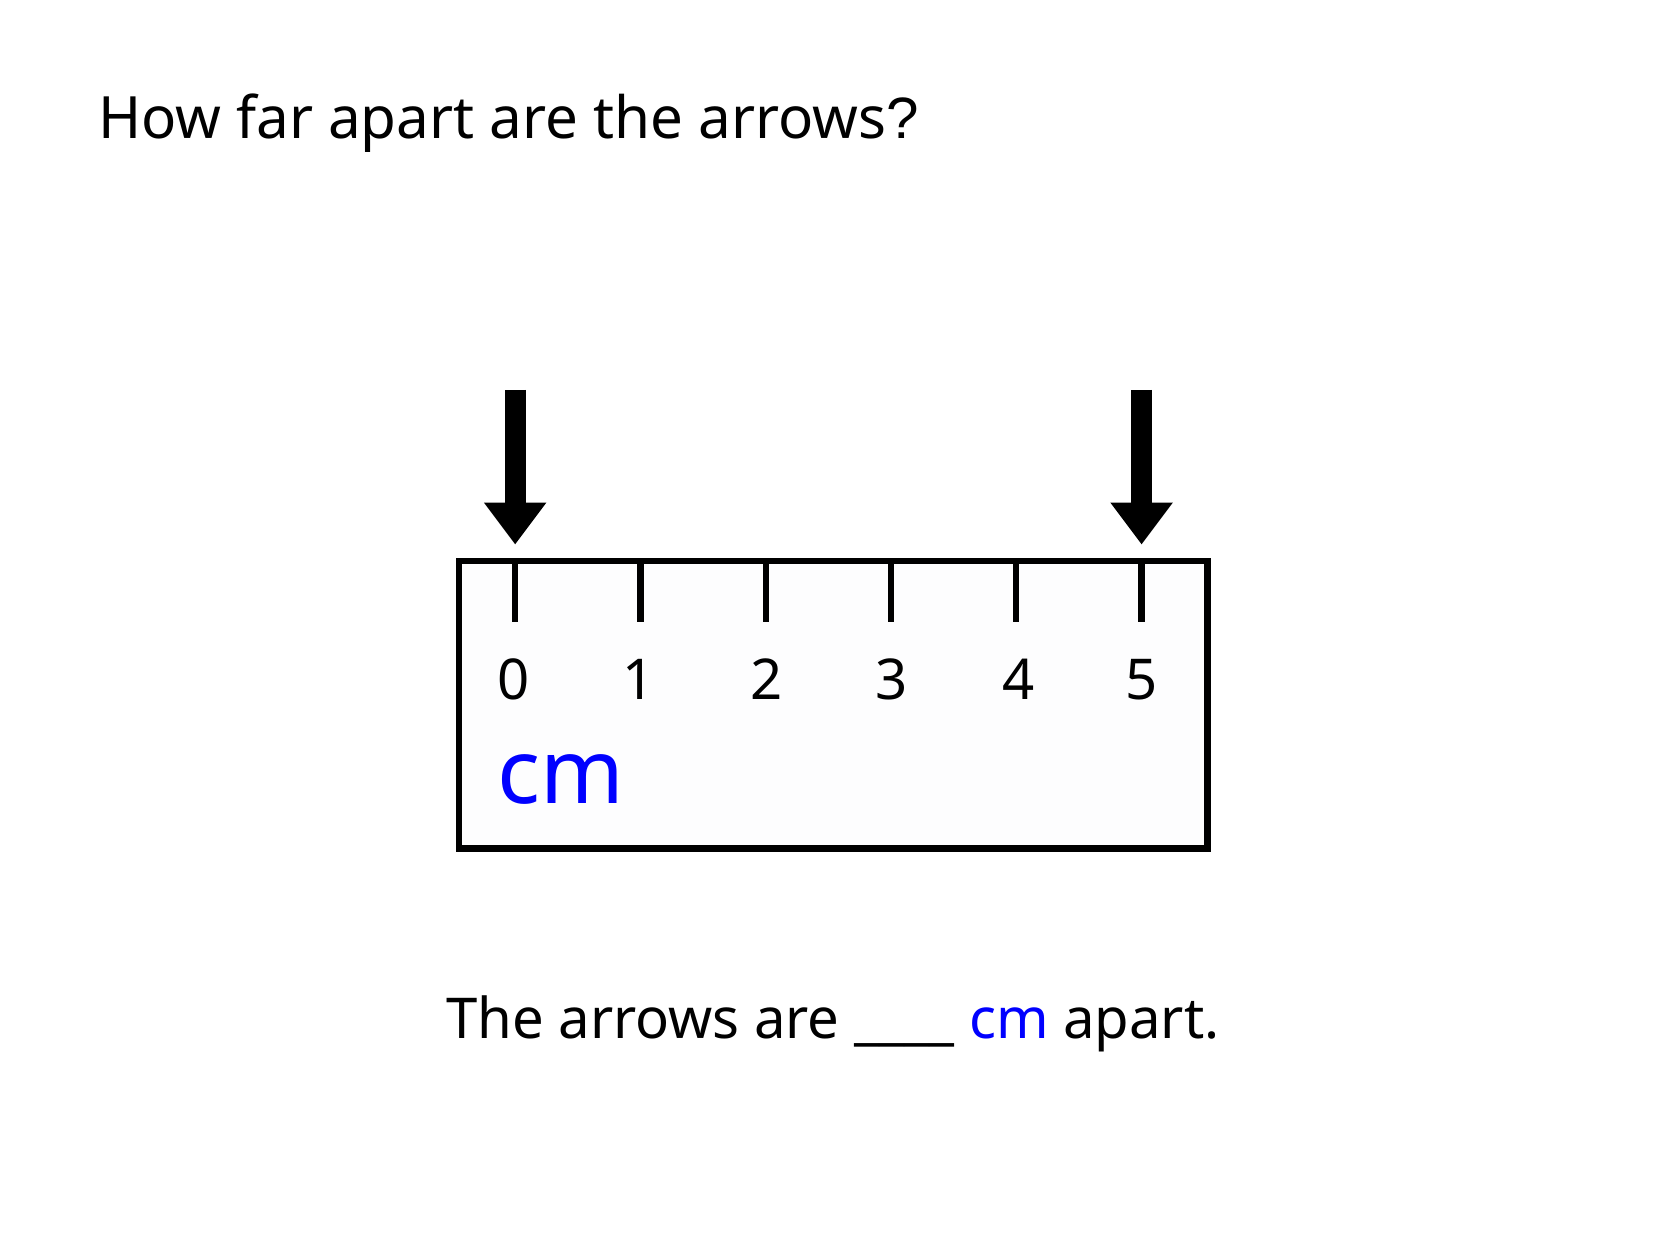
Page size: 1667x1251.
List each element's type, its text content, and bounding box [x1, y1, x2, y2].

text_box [458, 389, 1208, 849]
text_box The arrows are ____ cm apart. [394, 975, 1272, 1058]
text_box How far apart are the arrows? [83, 72, 981, 158]
